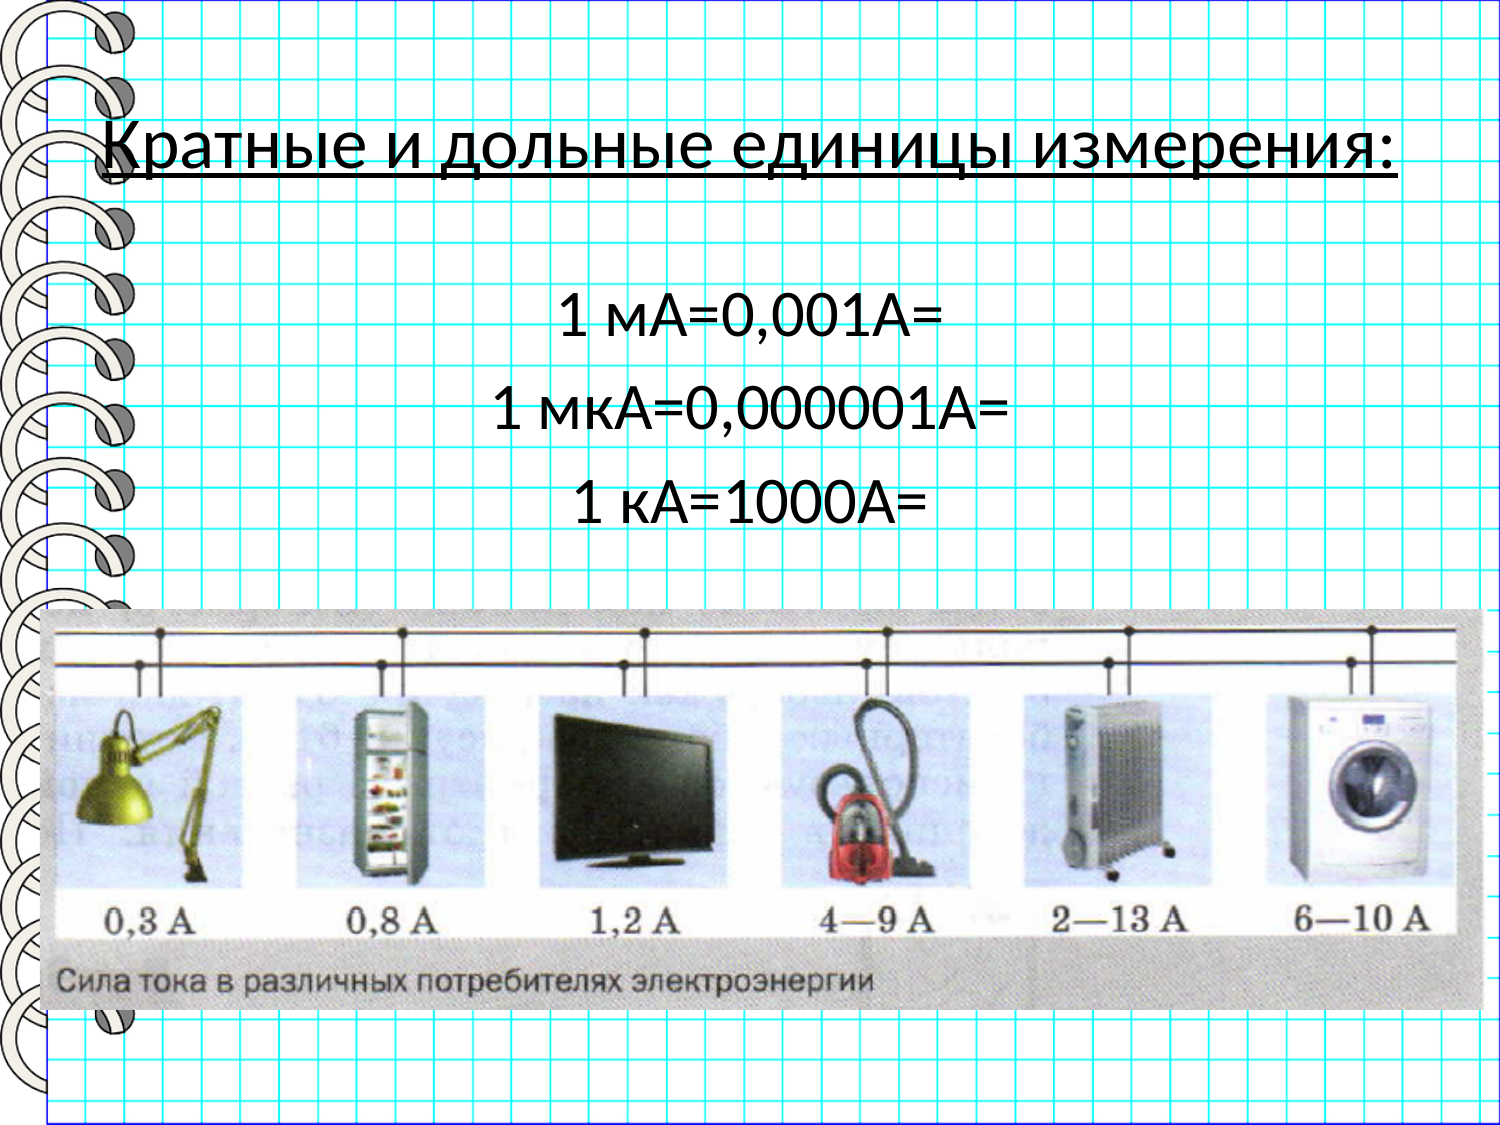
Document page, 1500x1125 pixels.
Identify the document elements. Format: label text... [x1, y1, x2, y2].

title Кратные и дольные единицы измерения: [75, 45, 1425, 233]
picture [0, 0, 1500, 1125]
